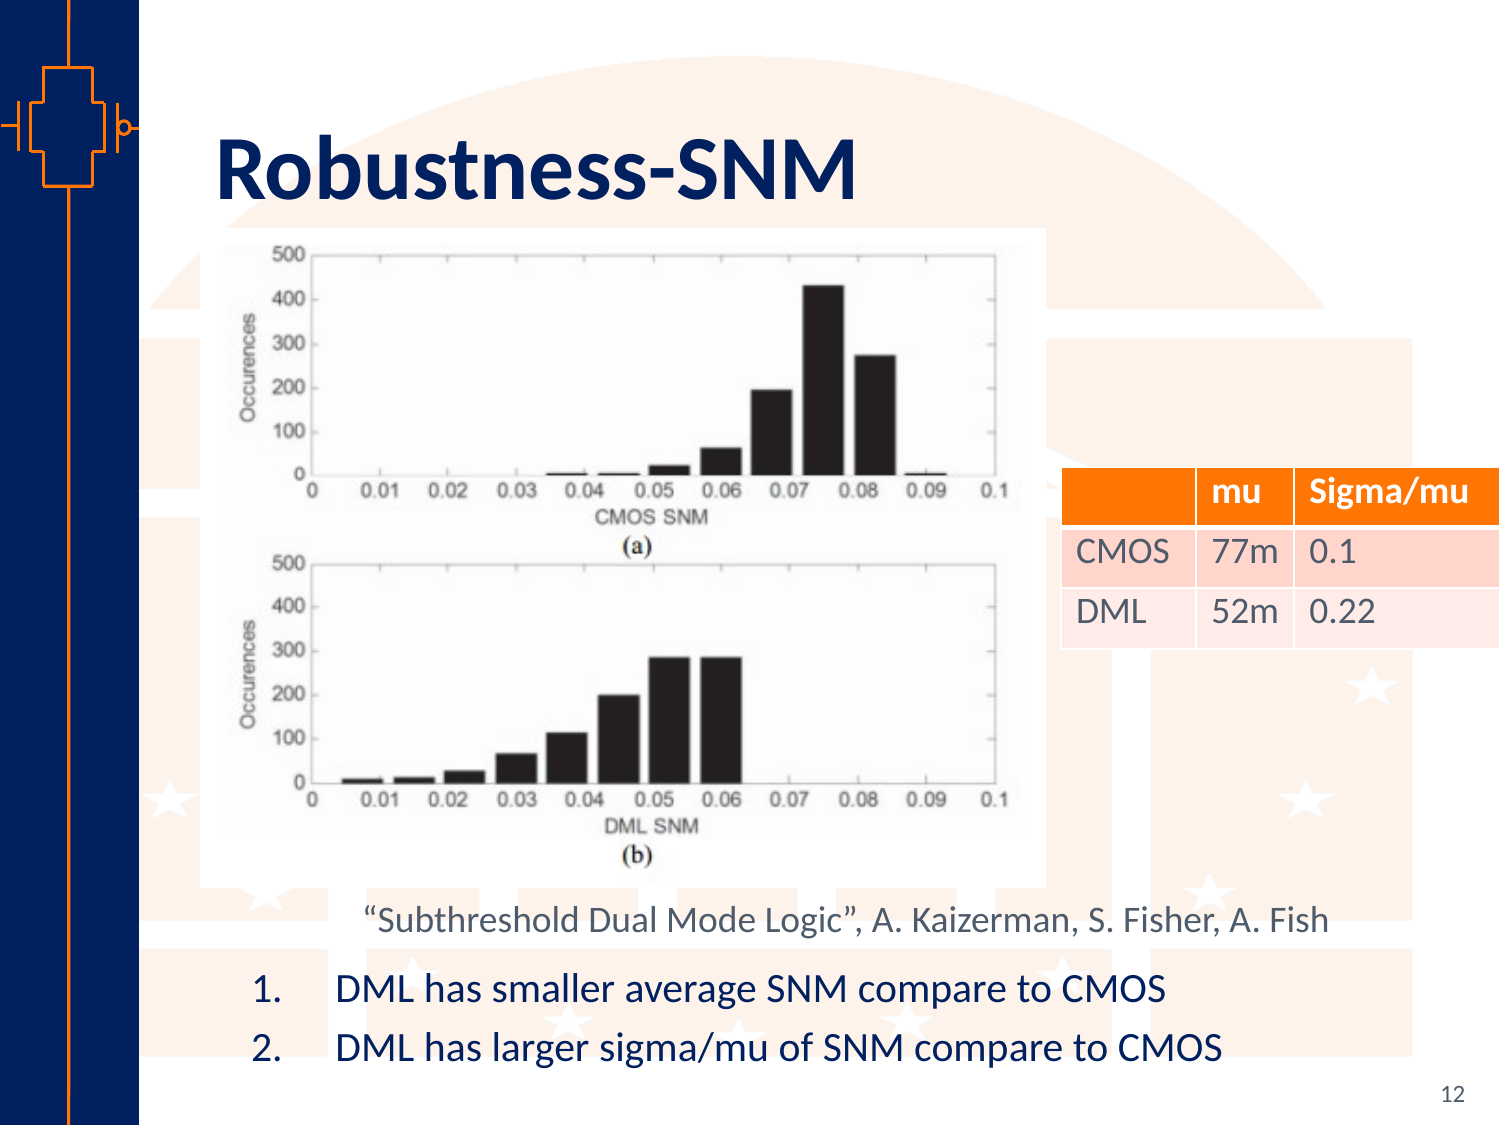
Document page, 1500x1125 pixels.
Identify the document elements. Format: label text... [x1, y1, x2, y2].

table_cell 77m [1197, 530, 1293, 587]
table_cell 52m [1197, 589, 1293, 648]
slide_number 12 [1425, 1062, 1488, 1123]
table_cell CMOS [1062, 530, 1195, 587]
title Robustness-SNM [200, 37, 1388, 225]
table_cell DML [1062, 589, 1195, 648]
picture [199, 228, 1047, 888]
list DML has smaller average SNM compare to CMOS DML has larger sigma/mu of SNM compare to CMOS [236, 875, 1500, 1123]
text_box “Subthreshold Dual Mode Logic”, A. Kaizerman, S. Fisher, A. Fish [347, 887, 1425, 948]
table_cell 0.22 [1295, 589, 1499, 648]
table_header [1062, 468, 1195, 525]
table_header Sigma/mu [1295, 468, 1499, 525]
table_cell 0.1 [1295, 530, 1499, 587]
table_header mu [1197, 468, 1293, 525]
